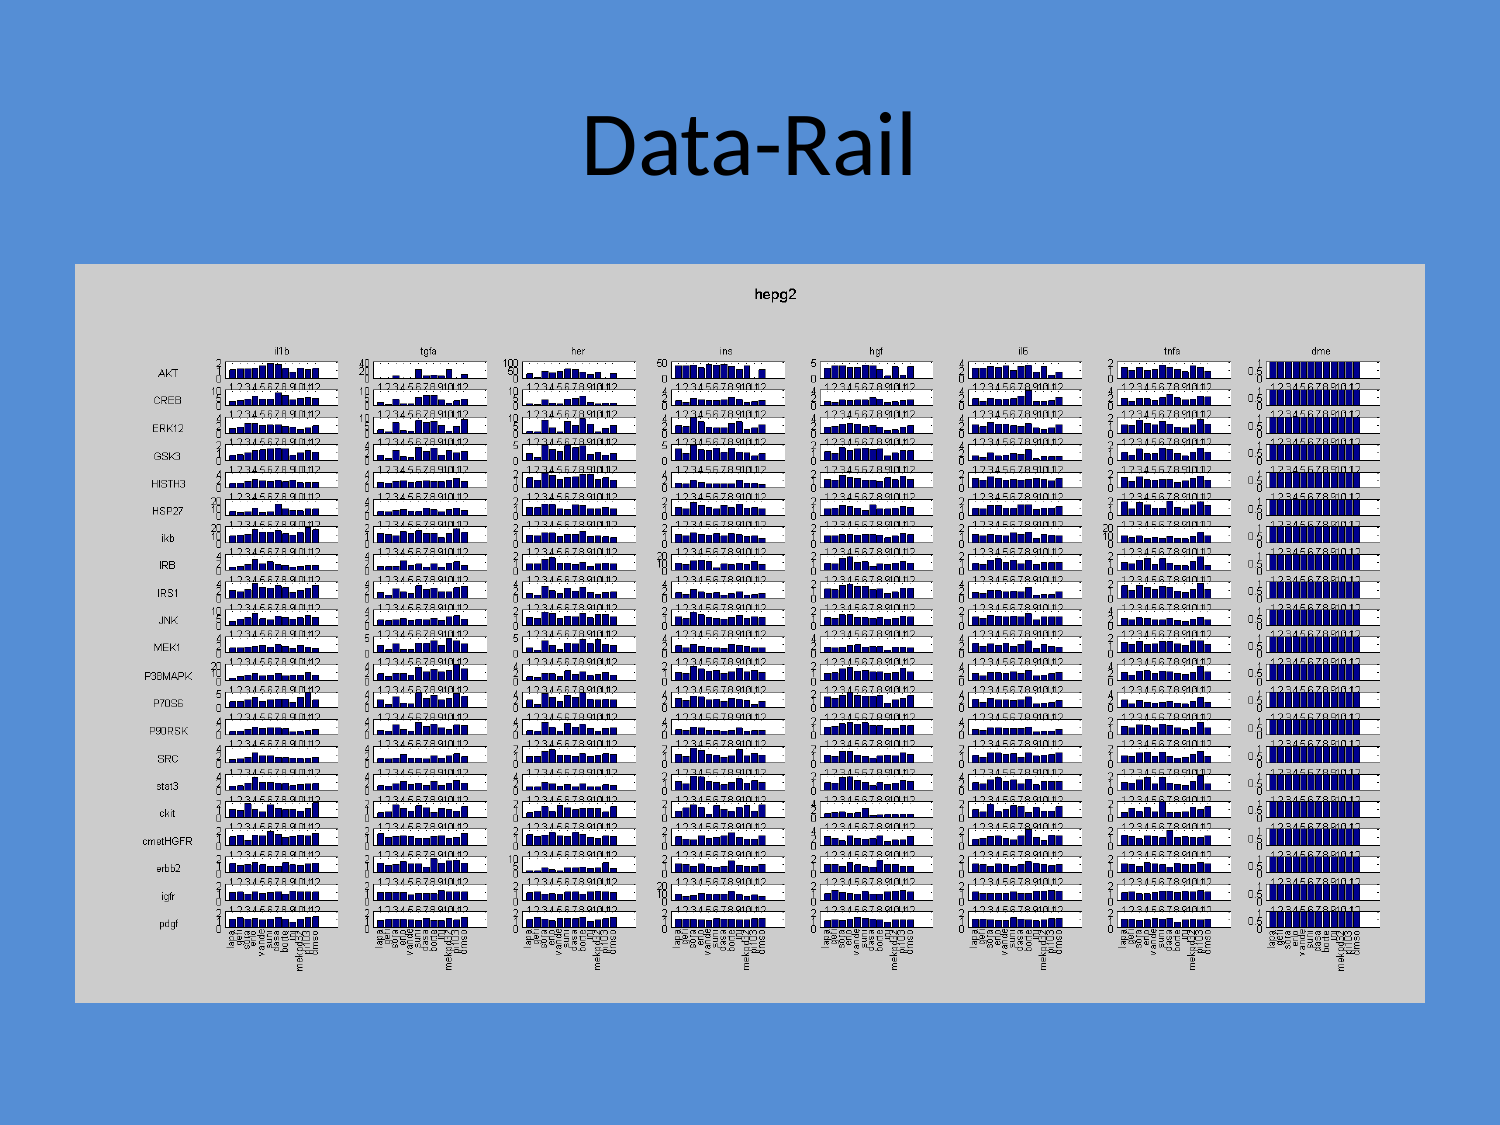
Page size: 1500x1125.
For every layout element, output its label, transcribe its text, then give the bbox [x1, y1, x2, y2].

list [74, 264, 1426, 1003]
title Data-Rail [75, 45, 1425, 233]
